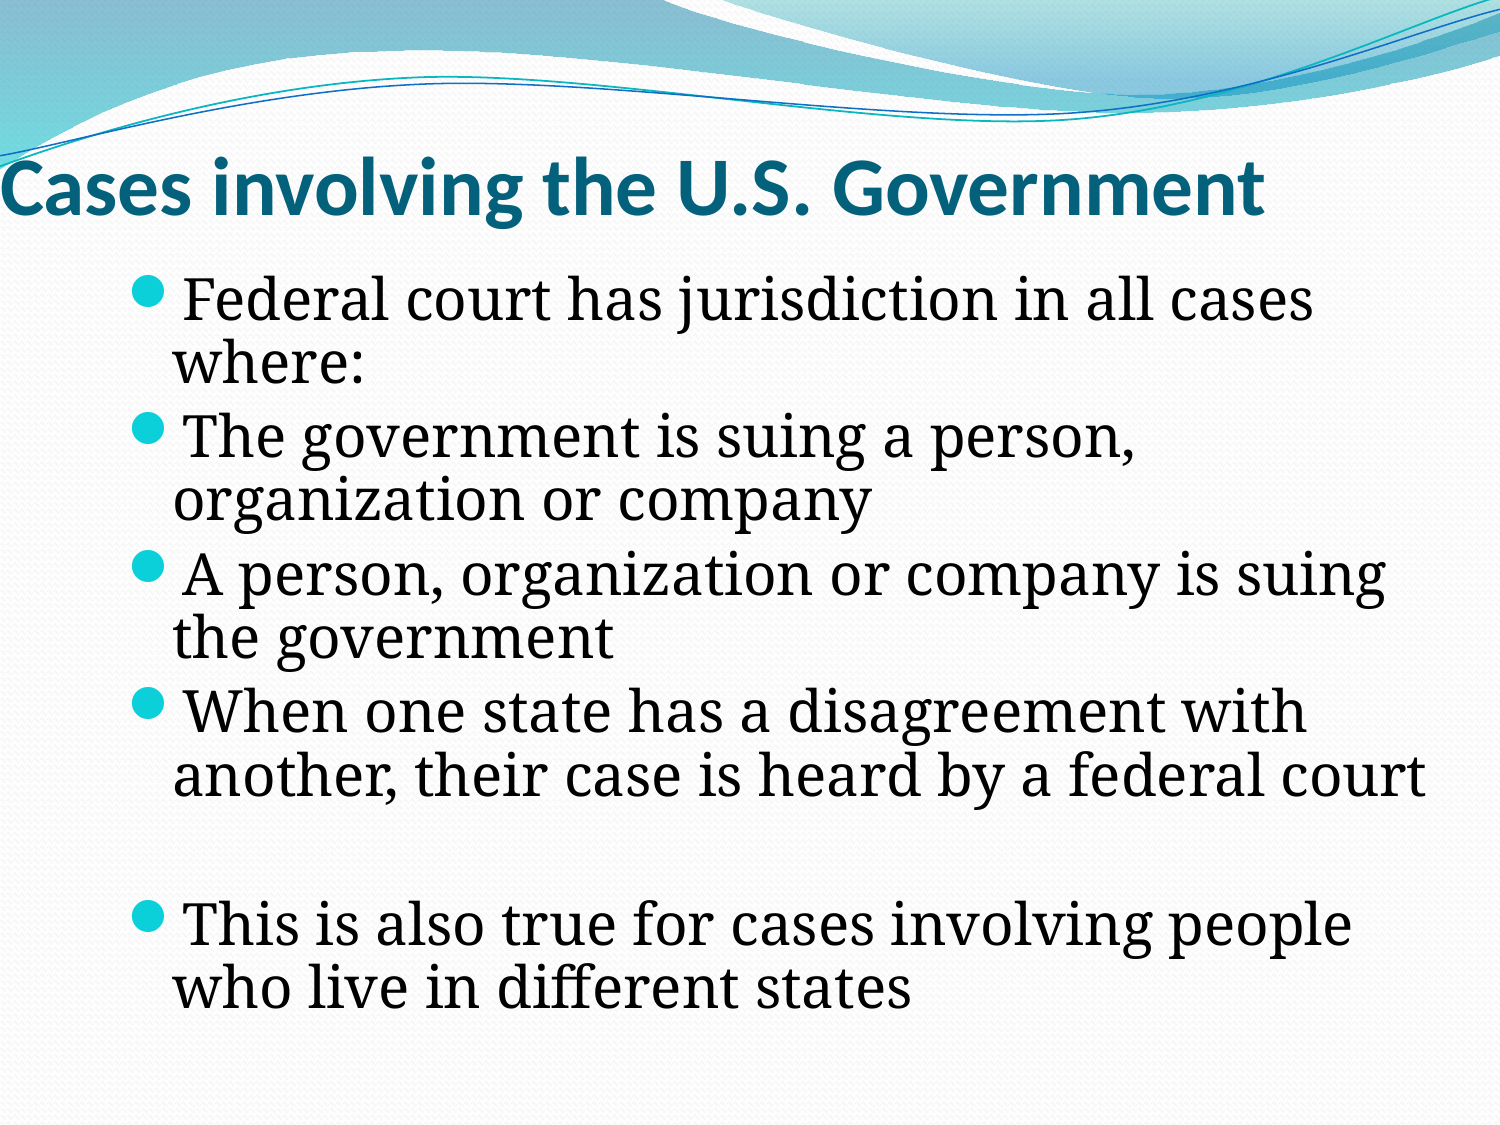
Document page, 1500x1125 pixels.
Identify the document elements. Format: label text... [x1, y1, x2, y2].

title Cases involving the U.S. Government [0, 45, 1350, 233]
list Federal court has jurisdiction in all cases where: The government is suing a person, organization or company A person, organization or company is suing the government When one state has a disagreement with another, their case is heard by a federal court This is also true for cases involving people who live in different states [112, 262, 1500, 1005]
